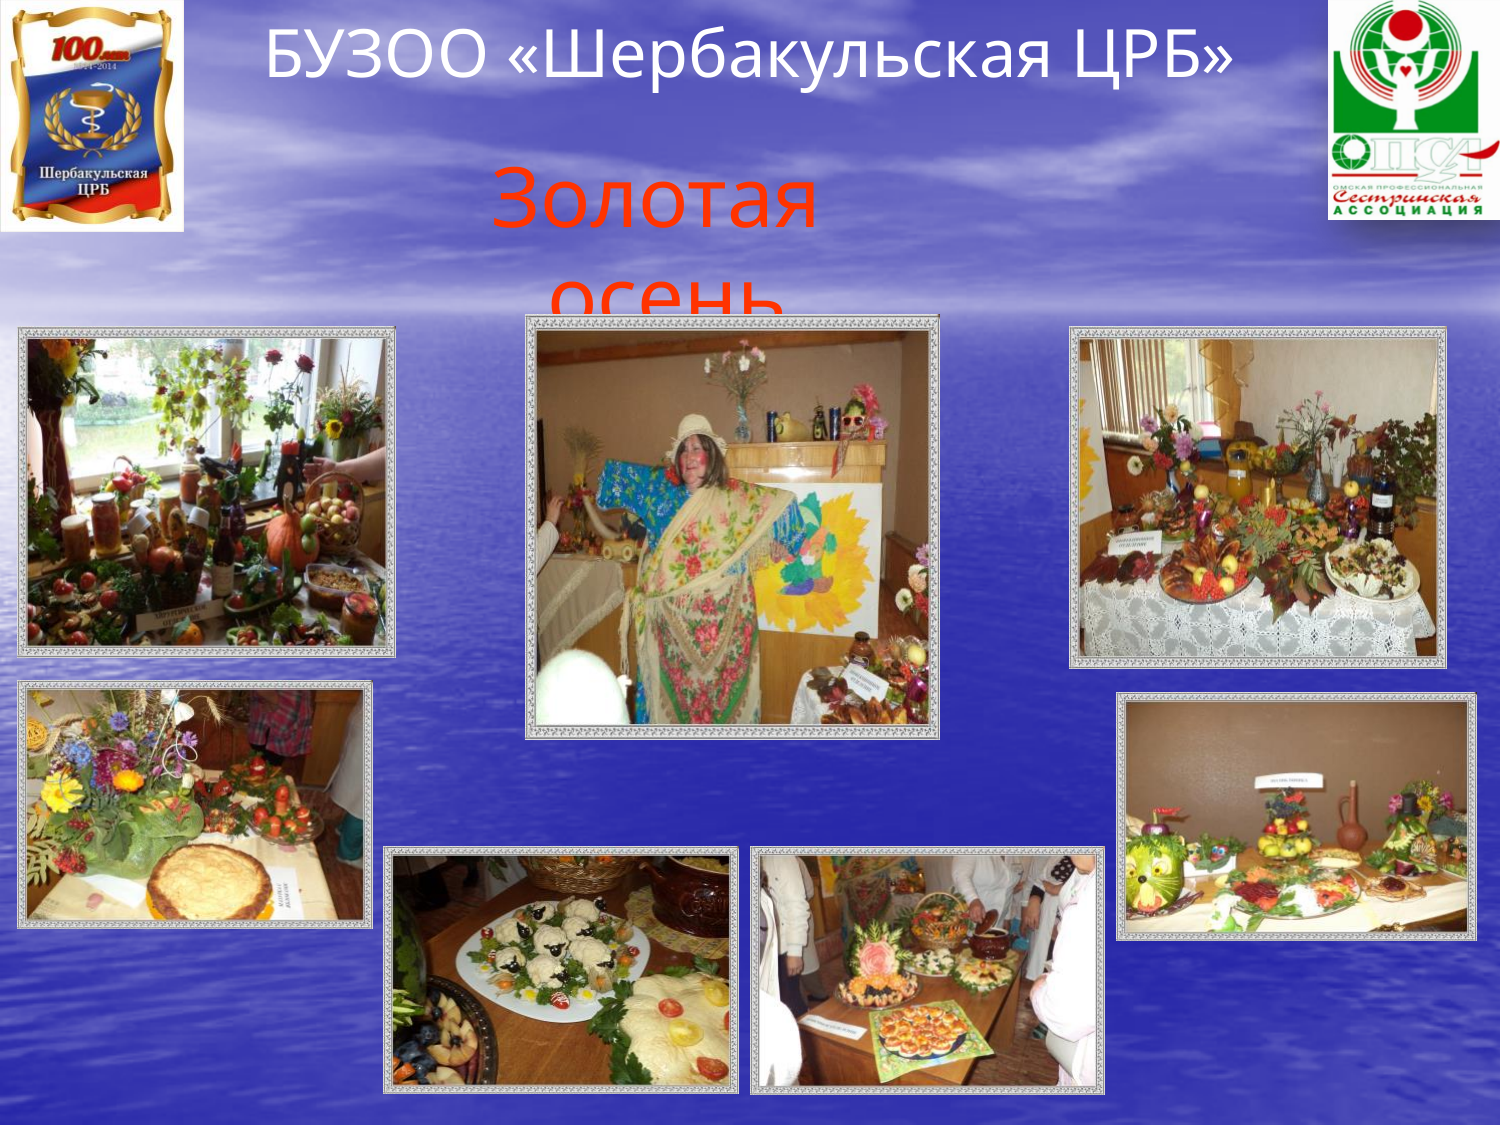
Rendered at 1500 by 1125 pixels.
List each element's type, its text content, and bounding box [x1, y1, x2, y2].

picture [383, 845, 739, 1095]
picture [1068, 325, 1448, 669]
title БУЗОО «Шербакульская ЦРБ» [184, 0, 1322, 102]
picture [1328, 0, 1500, 221]
text_box Золотая осень [476, 137, 1024, 352]
picture [0, 0, 184, 232]
picture [525, 314, 940, 740]
picture [1115, 692, 1477, 941]
picture [17, 680, 373, 930]
picture [17, 326, 397, 658]
picture [749, 845, 1105, 1095]
